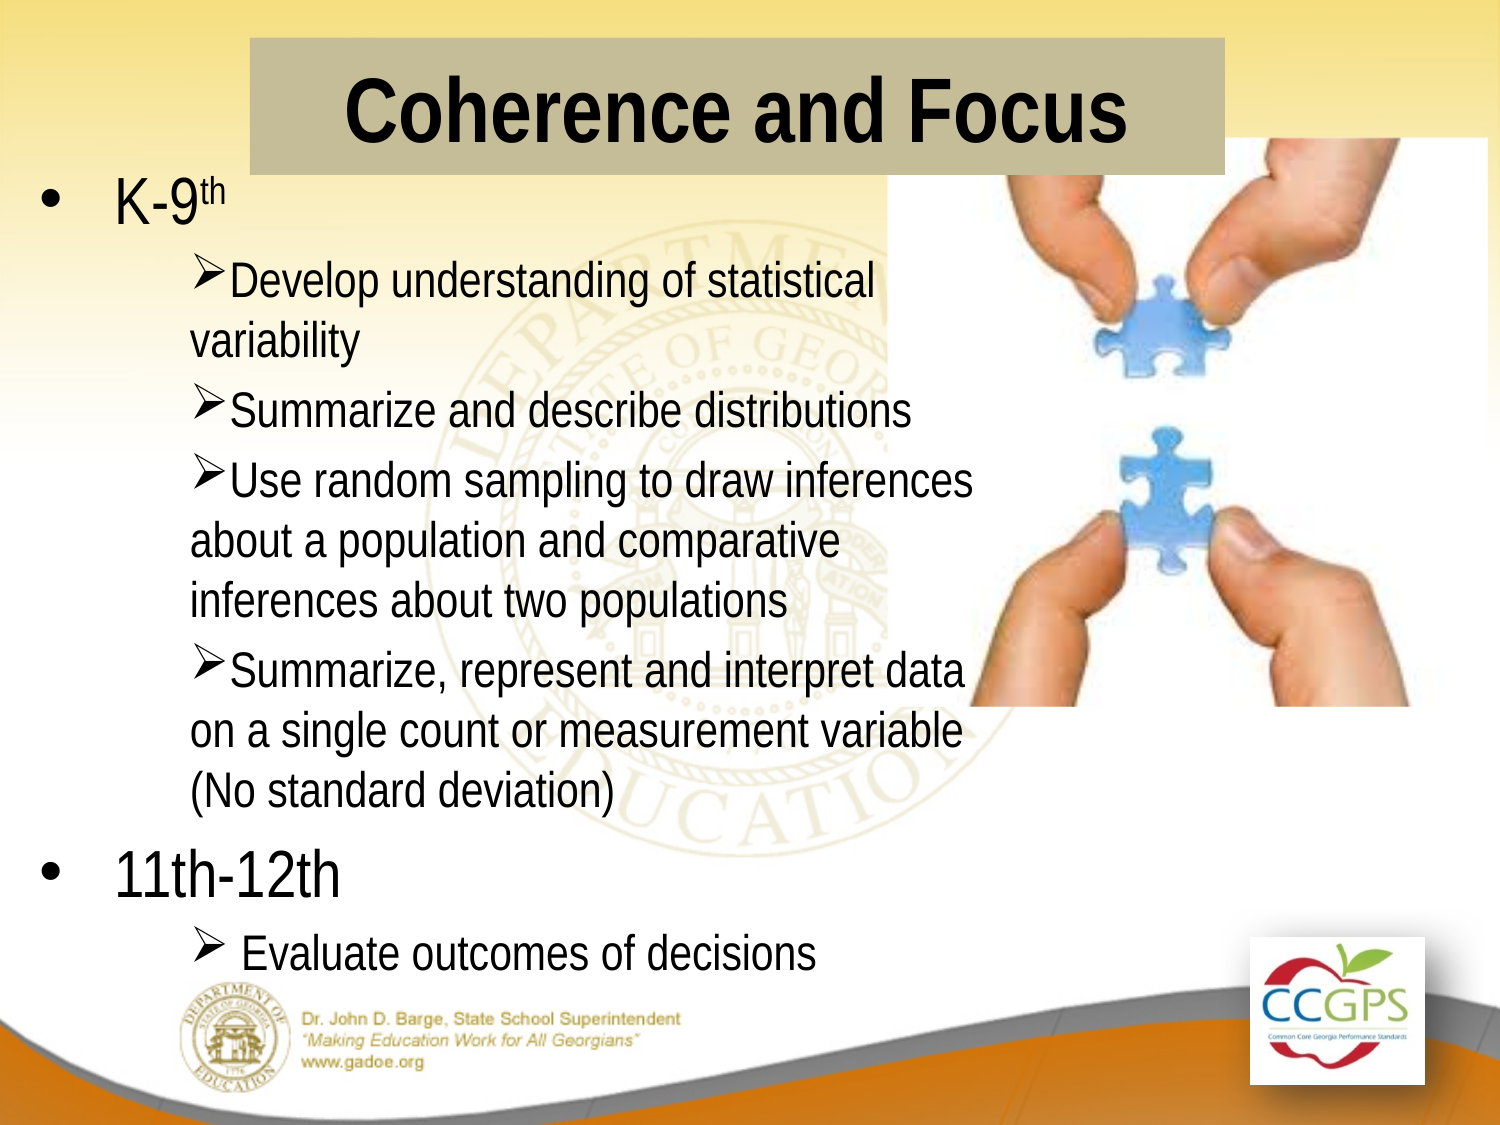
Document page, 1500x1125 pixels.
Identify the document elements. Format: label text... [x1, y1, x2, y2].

subtitle K-9th Develop understanding of statistical variability Summarize and describe distributions Use random sampling to draw inferences about a population and comparative inferences about two populations Summarize, represent and interpret data on a single count or measurement variable (No standard deviation) 11th-12th Evaluate outcomes of decisions [24, 149, 1001, 1013]
picture [0, 0, 1500, 1125]
title Coherence and Focus [249, 37, 1226, 149]
